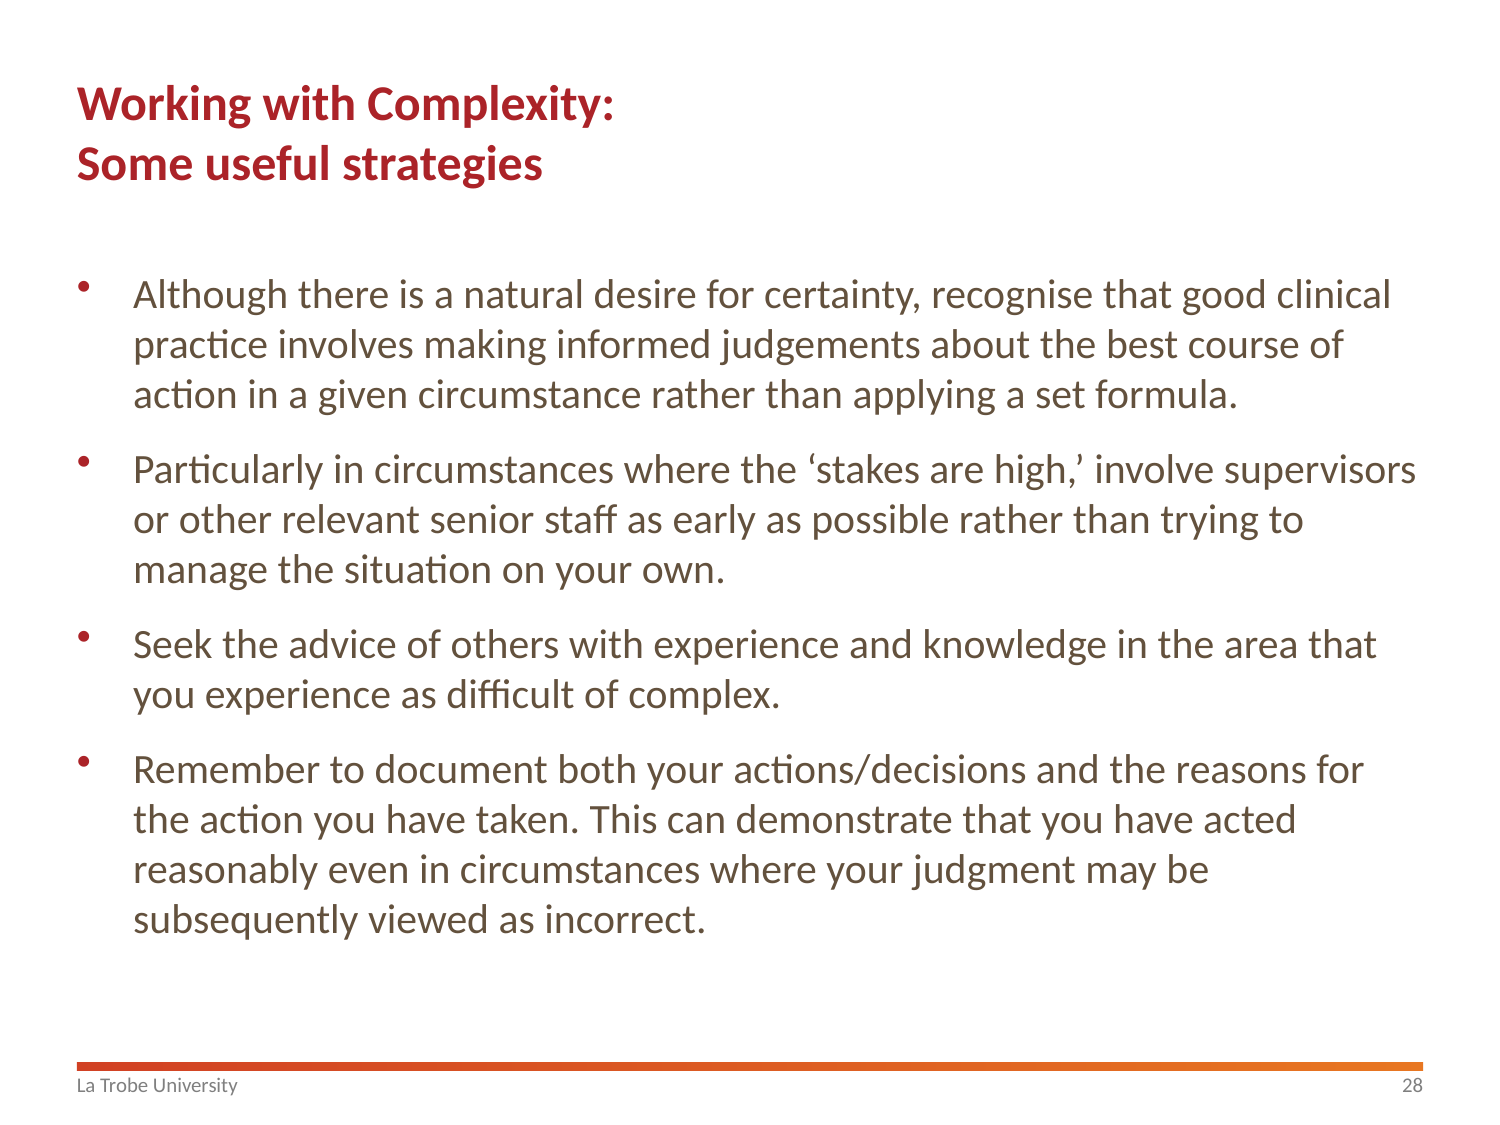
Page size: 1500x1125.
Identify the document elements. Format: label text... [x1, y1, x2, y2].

title Working with Complexity: Some useful strategies [76, 70, 1424, 209]
list Although there is a natural desire for certainty, recognise that good clinical practice involves making informed judgements about the best course of action in a given circumstance rather than applying a set formula. Particularly in circumstances where the ‘stakes are high,’ involve supervisors or other relevant senior staff as early as possible rather than trying to manage the situation on your own. Seek the advice of others with experience and knowledge in the area that you experience as difficult of complex. Remember to document both your actions/decisions and the reasons for the action you have taken. This can demonstrate that you have acted reasonably even in circumstances where your judgment may be subsequently viewed as incorrect. [76, 266, 1424, 1010]
